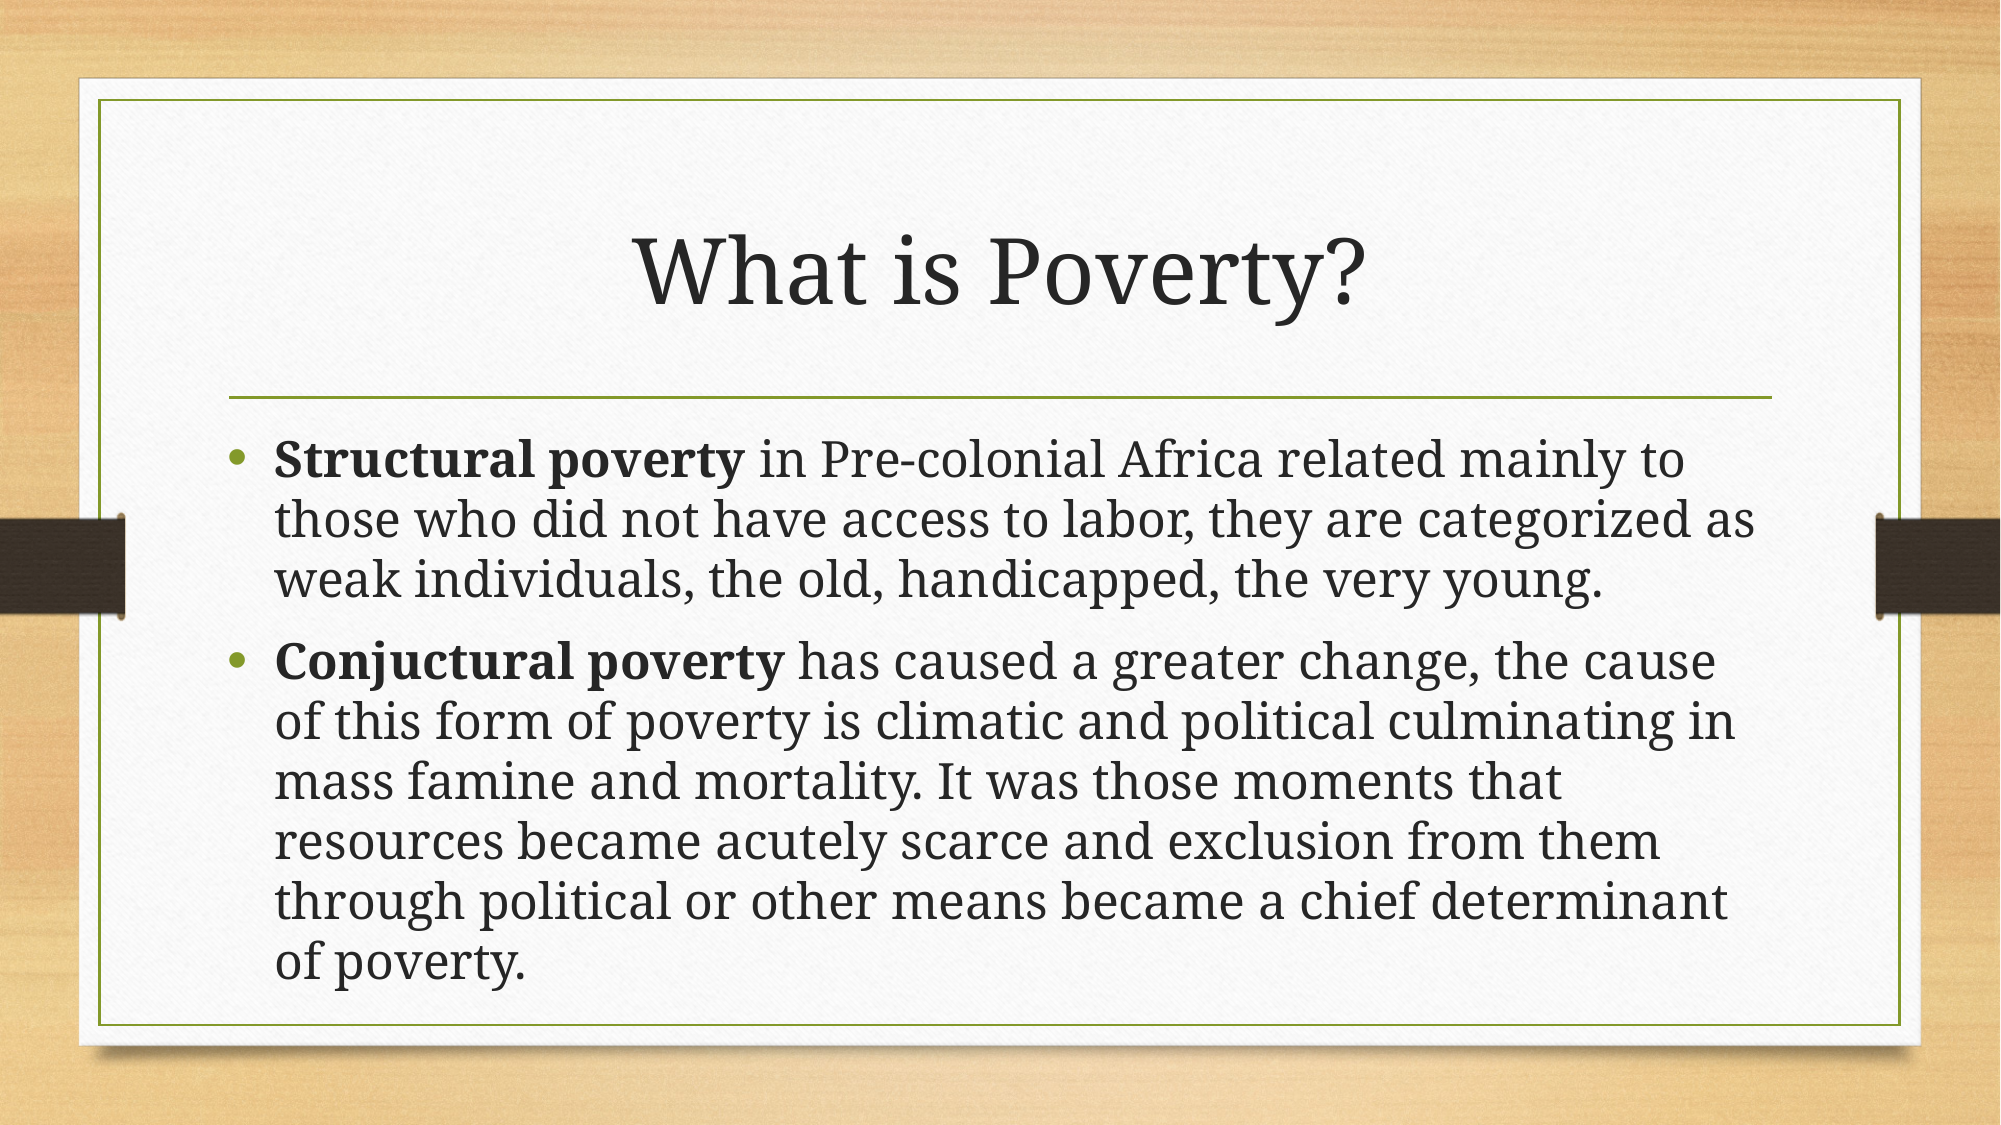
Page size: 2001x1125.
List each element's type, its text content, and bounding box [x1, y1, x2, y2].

title What is Poverty? [212, 161, 1788, 375]
list Structural poverty in Pre-colonial Africa related mainly to those who did not have access to labor, they are categorized as weak individuals, the old, handicapped, the very young. Conjuctural poverty has caused a greater change, the cause of this form of poverty is climatic and political culminating in mass famine and mortality. It was those moments that resources became acutely scarce and exclusion from them through political or other means became a chief determinant of poverty. [212, 419, 1788, 964]
picture [0, 0, 2001, 1125]
